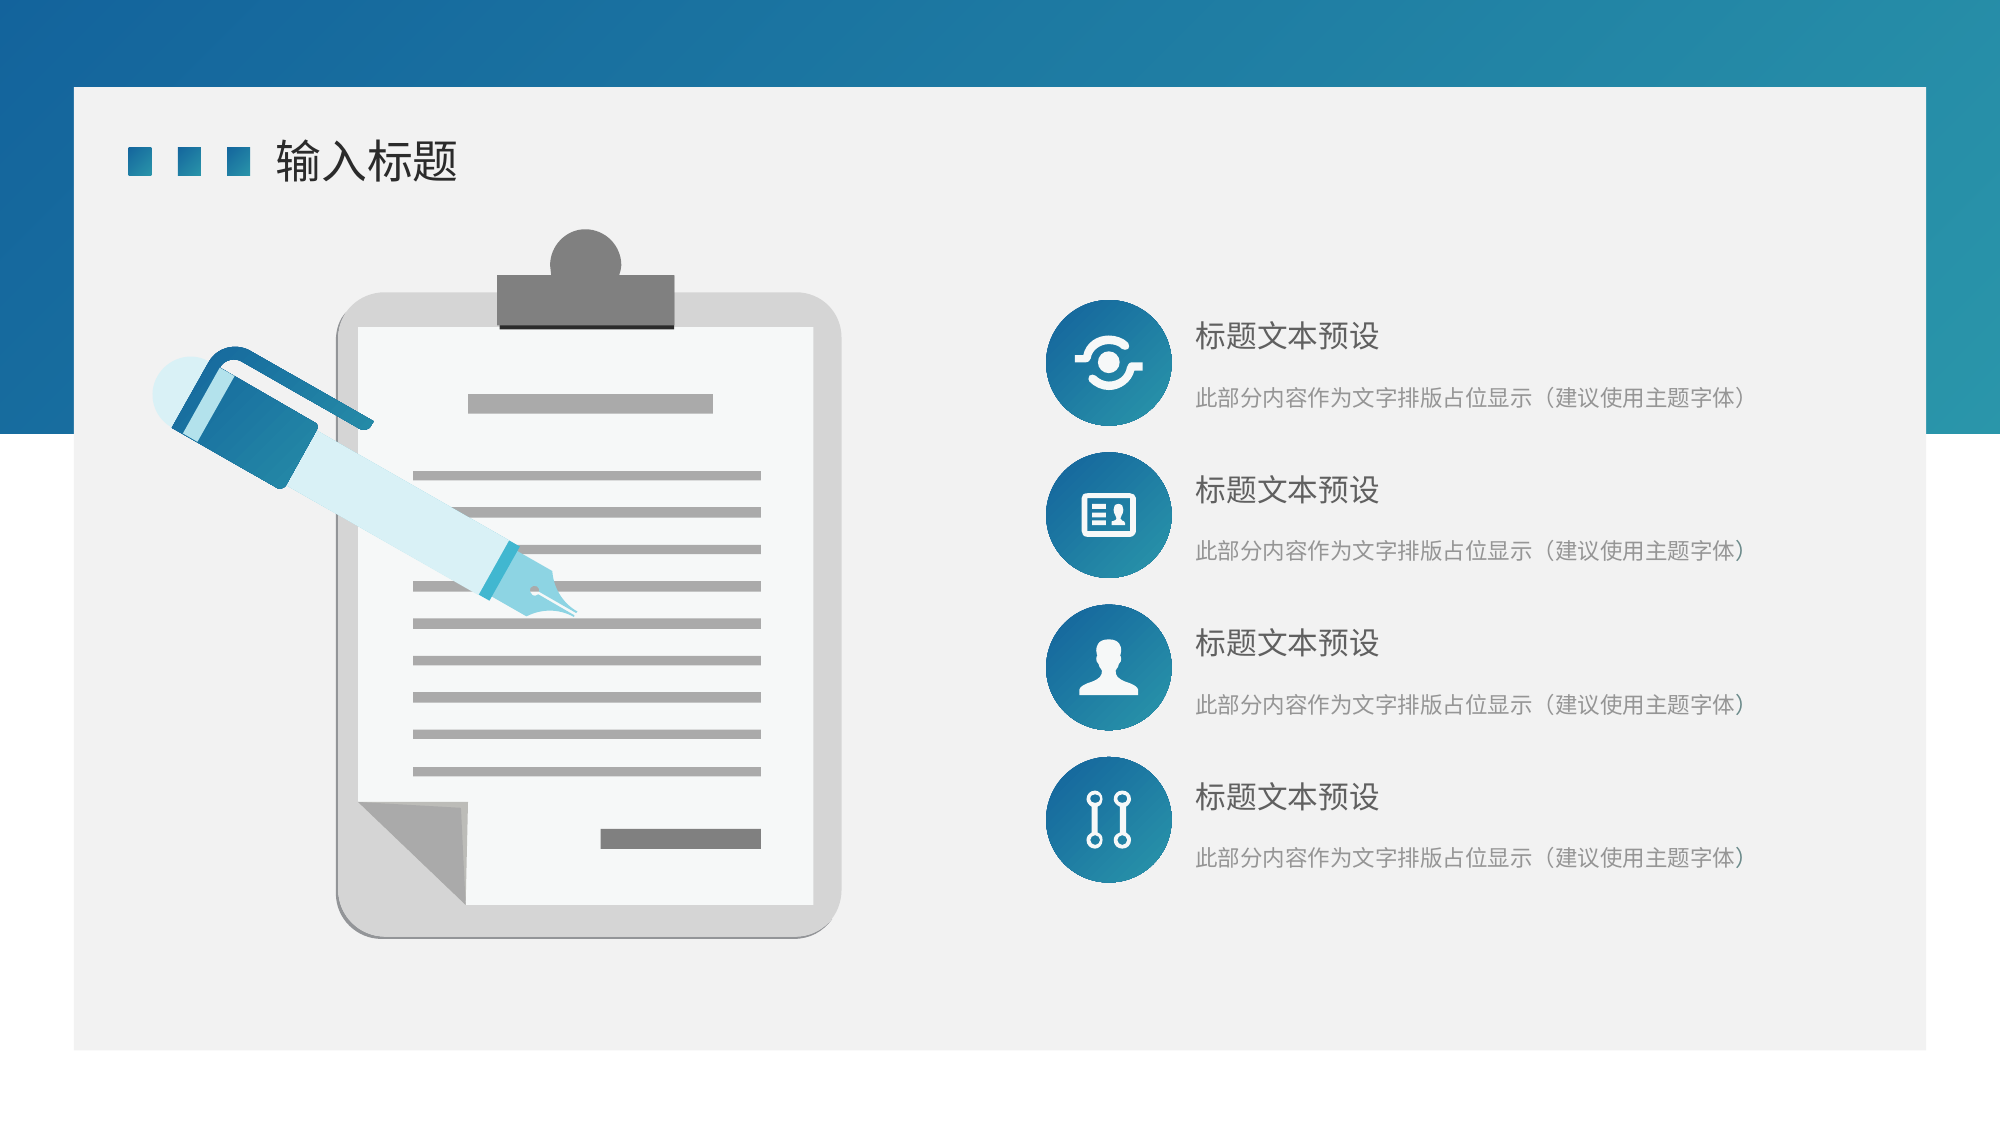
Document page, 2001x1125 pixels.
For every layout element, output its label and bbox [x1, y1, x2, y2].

text_box [1046, 452, 1801, 580]
text_box [1046, 756, 1801, 887]
text_box [128, 124, 534, 196]
text_box [132, 229, 842, 939]
text_box [1046, 300, 1801, 426]
text_box [1046, 604, 1801, 734]
